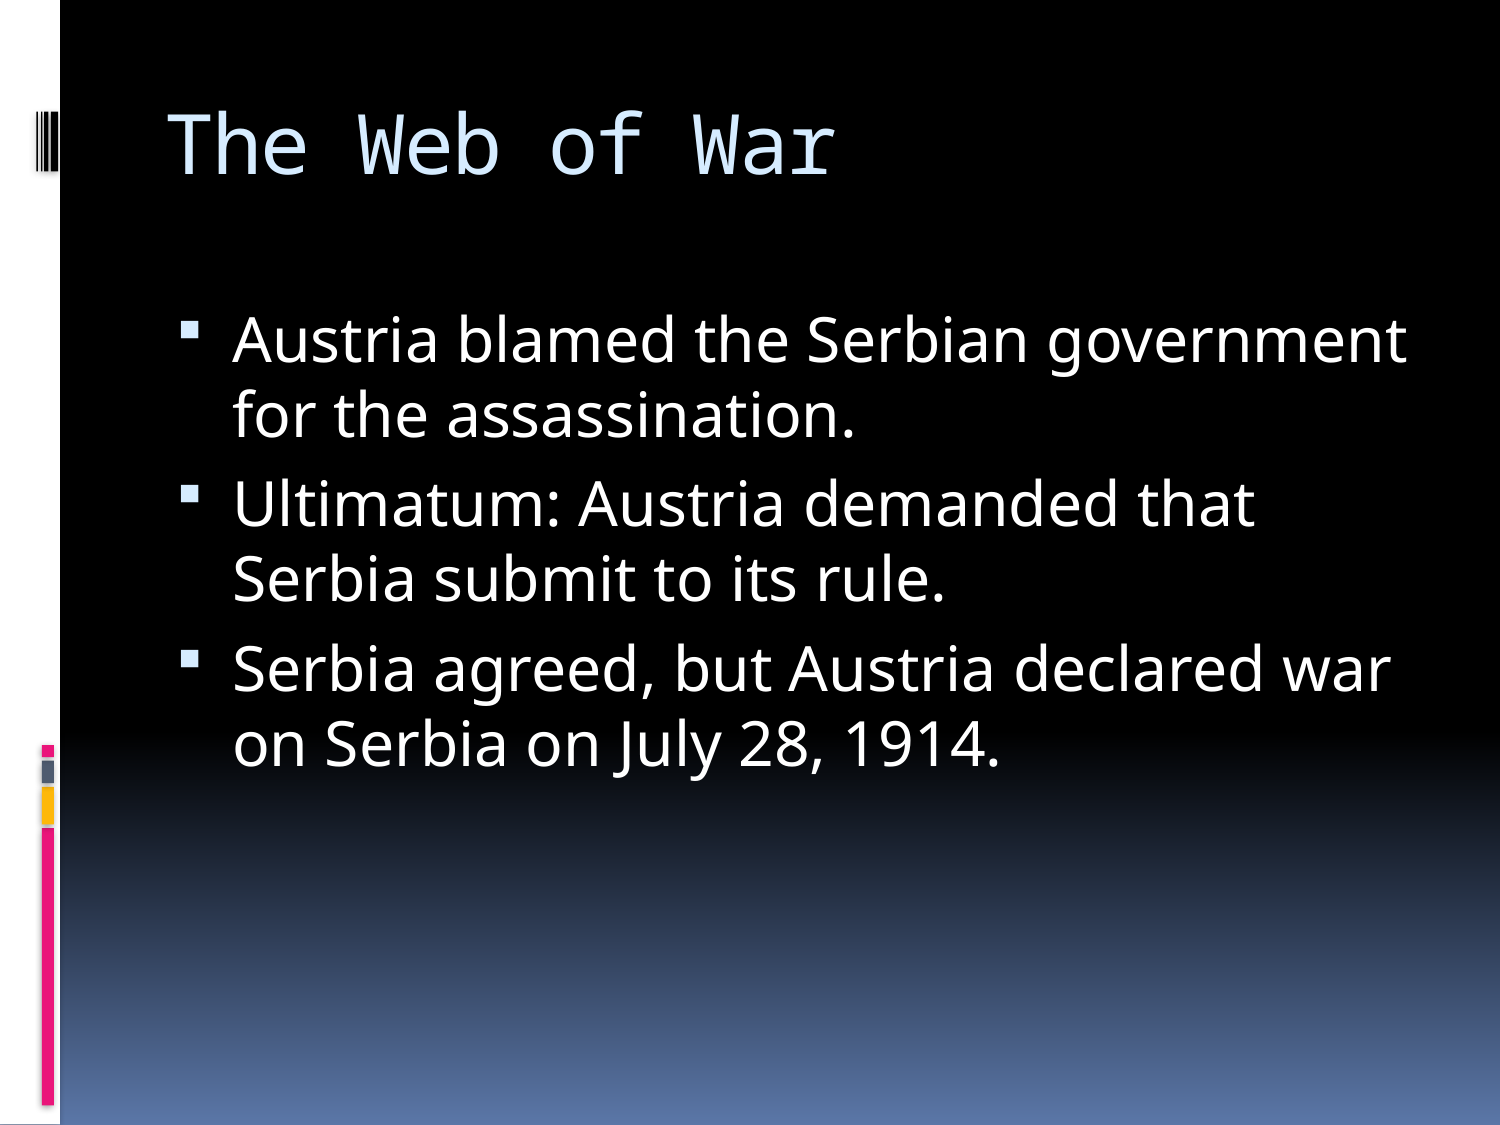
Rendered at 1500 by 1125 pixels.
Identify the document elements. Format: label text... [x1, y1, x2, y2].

list Austria blamed the Serbian government for the assassination. Ultimatum: Austria demanded that Serbia submit to its rule. Serbia agreed, but Austria declared war on Serbia on July 28, 1914. [150, 292, 1425, 1043]
title The Web of War [150, 83, 1425, 234]
